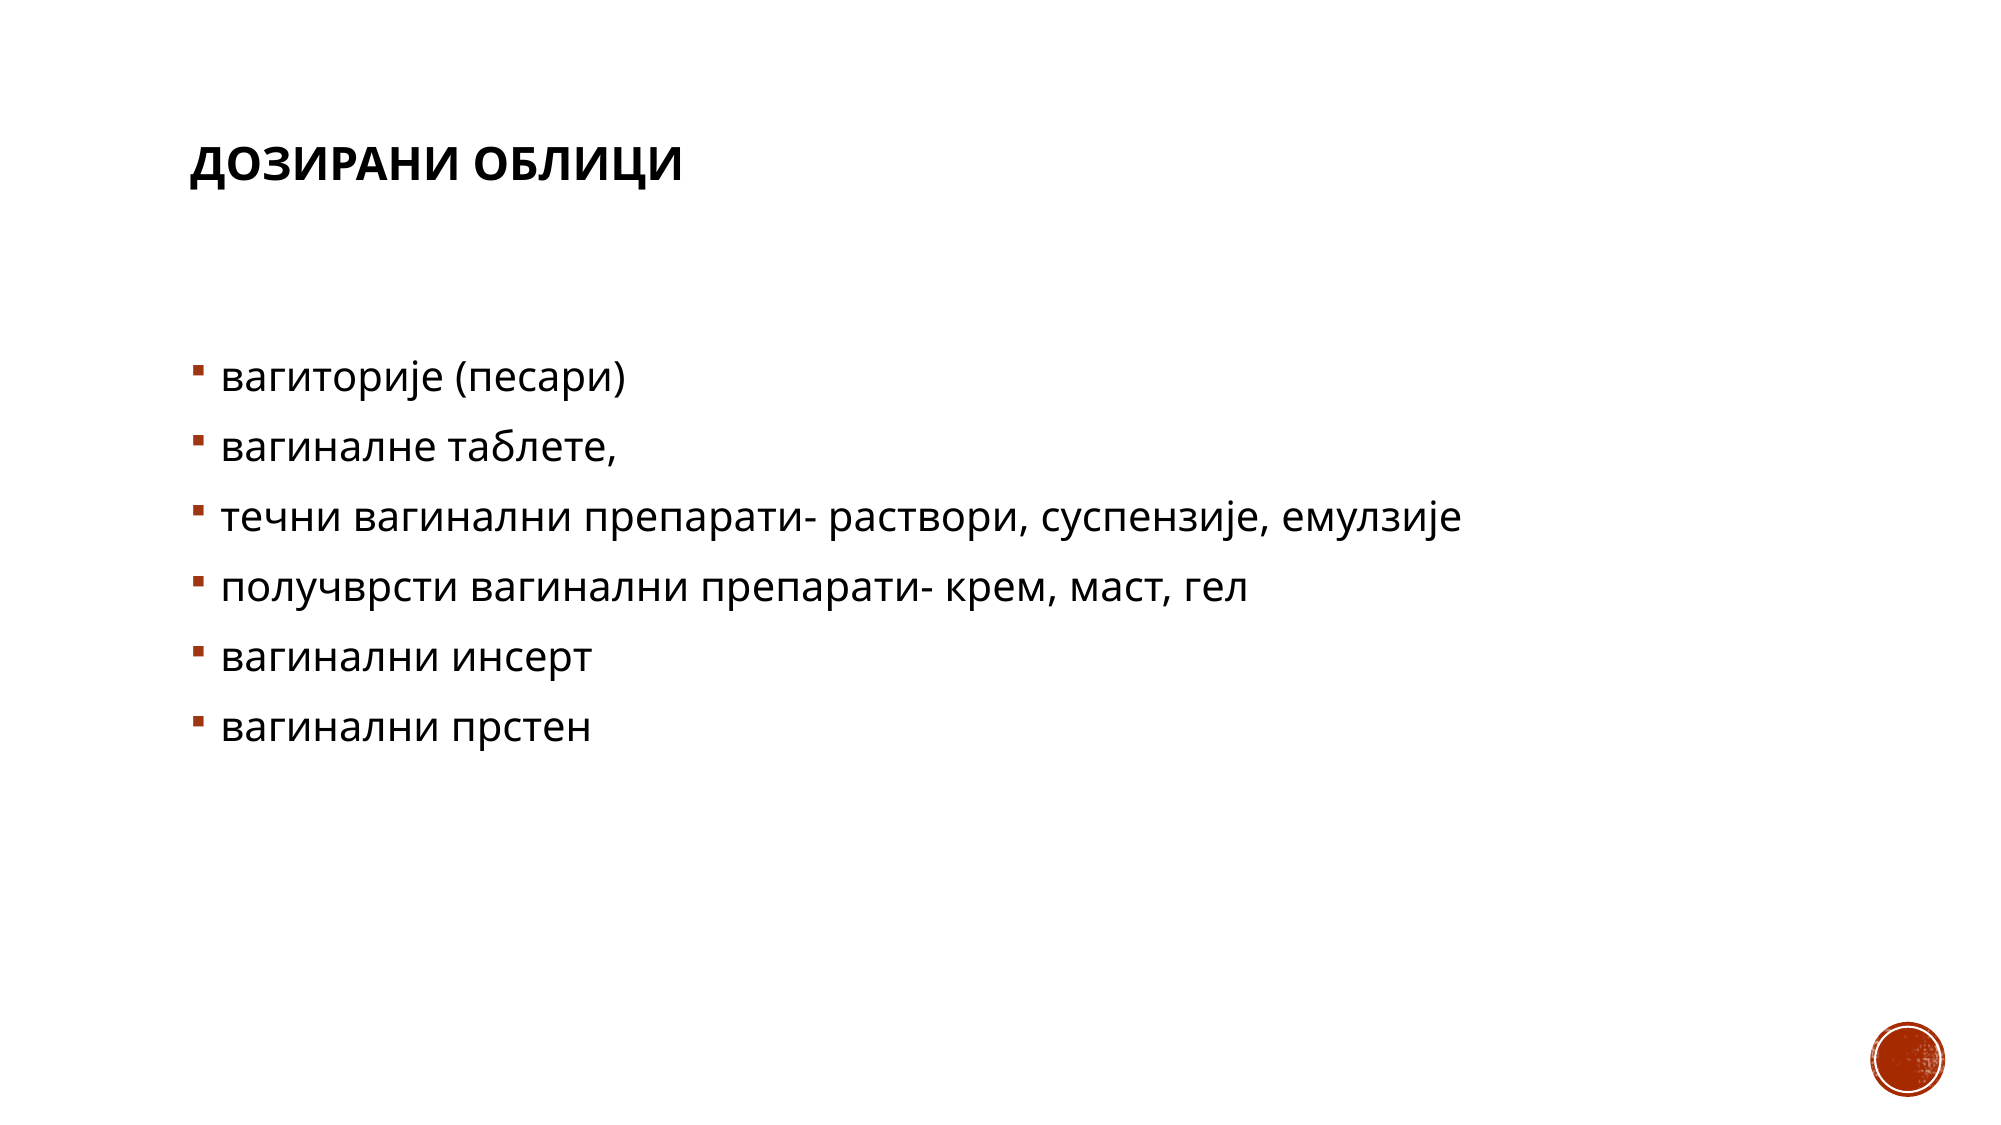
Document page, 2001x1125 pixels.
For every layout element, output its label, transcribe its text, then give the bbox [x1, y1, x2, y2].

list вагиторије (песари) вагиналне таблете, течни вагинални препарати- раствори, суспензије, емулзије получврсти вагинални препарати- крем, маст, гел вагинални инсерт вагинални прстен [175, 348, 1826, 1013]
title Дозирани облици [175, 83, 1826, 348]
